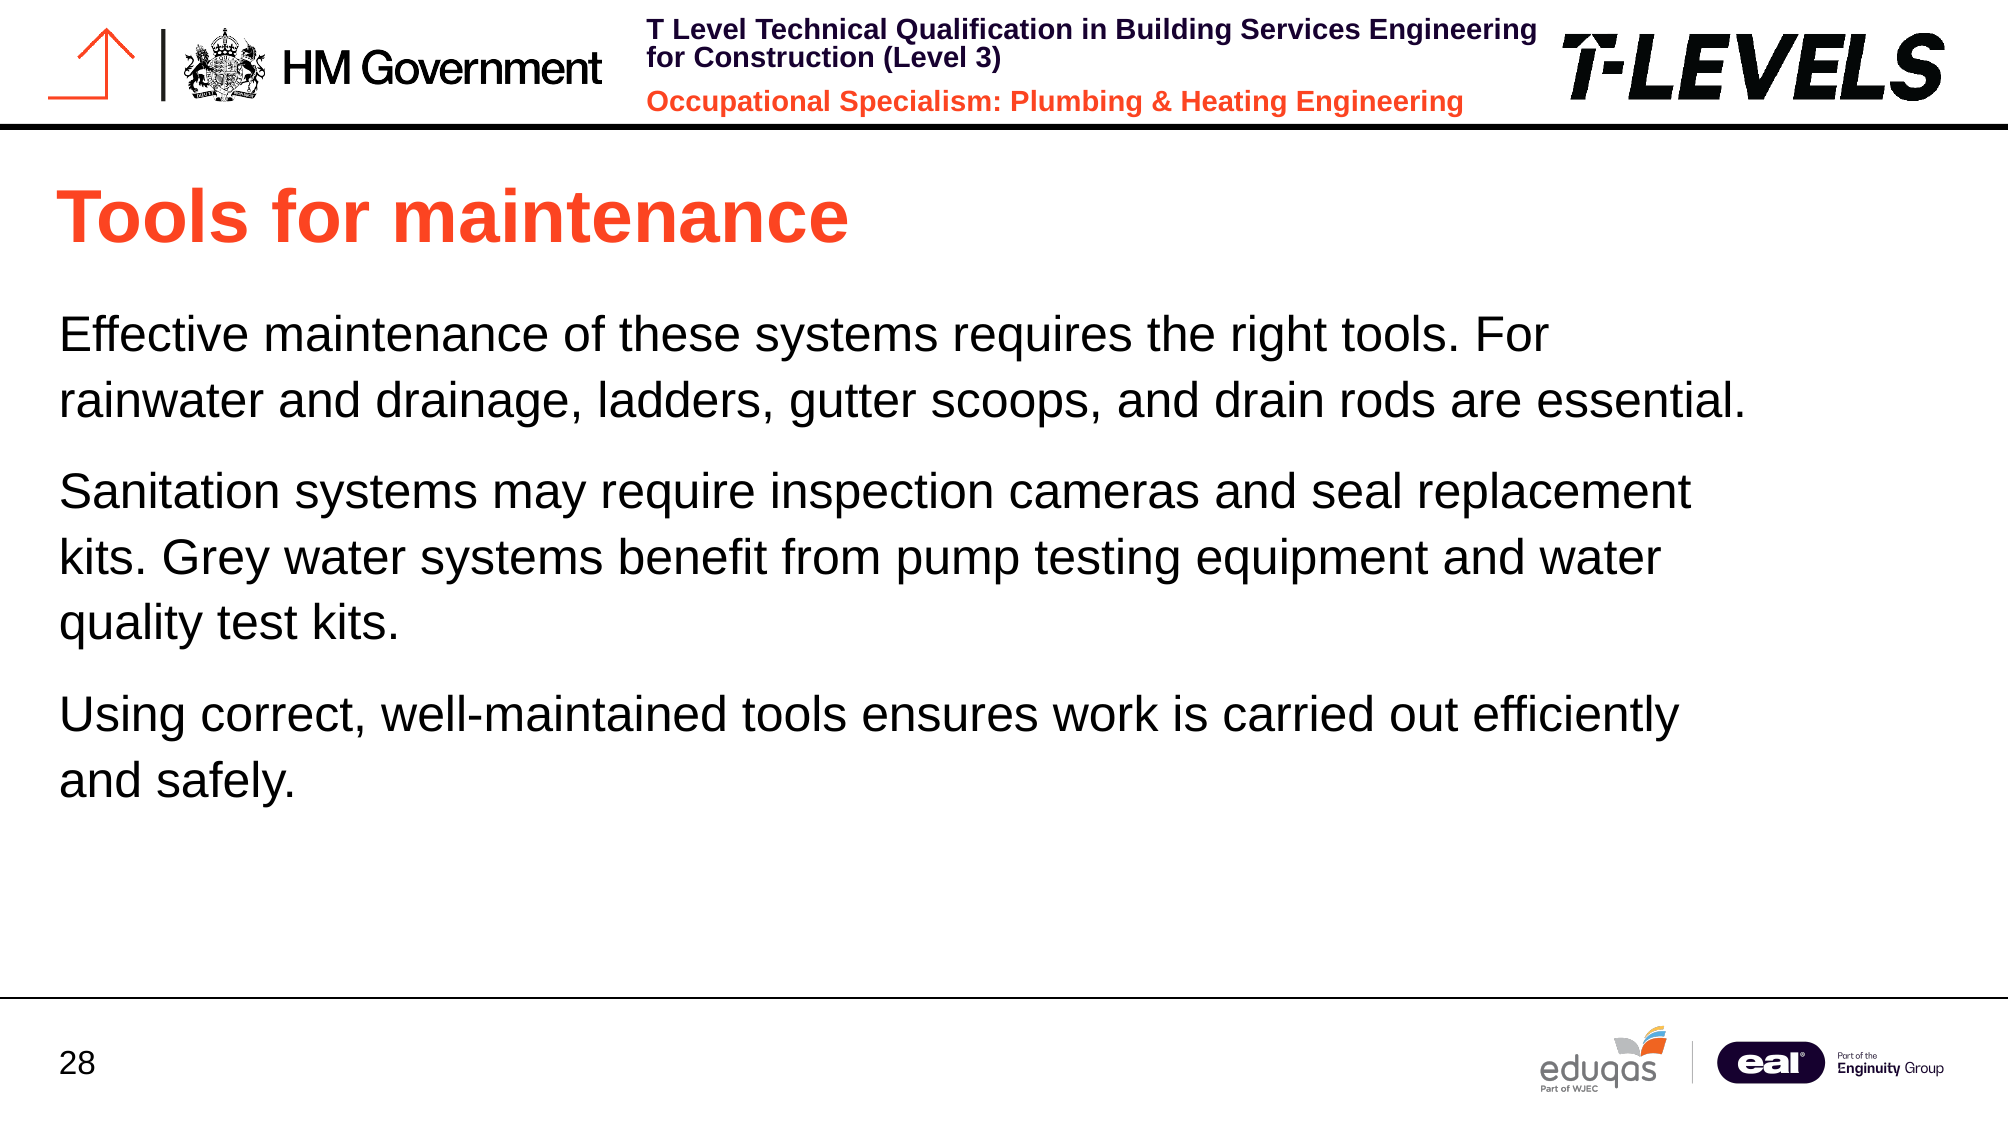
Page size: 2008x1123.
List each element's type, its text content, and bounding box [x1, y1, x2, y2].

picture [43, 27, 141, 100]
picture [161, 28, 602, 102]
picture [1535, 1021, 1949, 1097]
list Effective maintenance of these systems requires the right tools. For rainwater and drainage, ladders, gutter scoops, and drain rods are essential. Sanitation systems may require inspection cameras and seal replacement kits. Grey water systems benefit from pump testing equipment and water quality test kits. Using correct, well-maintained tools ensures work is carried out efficiently and safely. [59, 295, 1763, 975]
picture [1543, 25, 1964, 108]
title Tools for maintenance [41, 111, 1949, 314]
